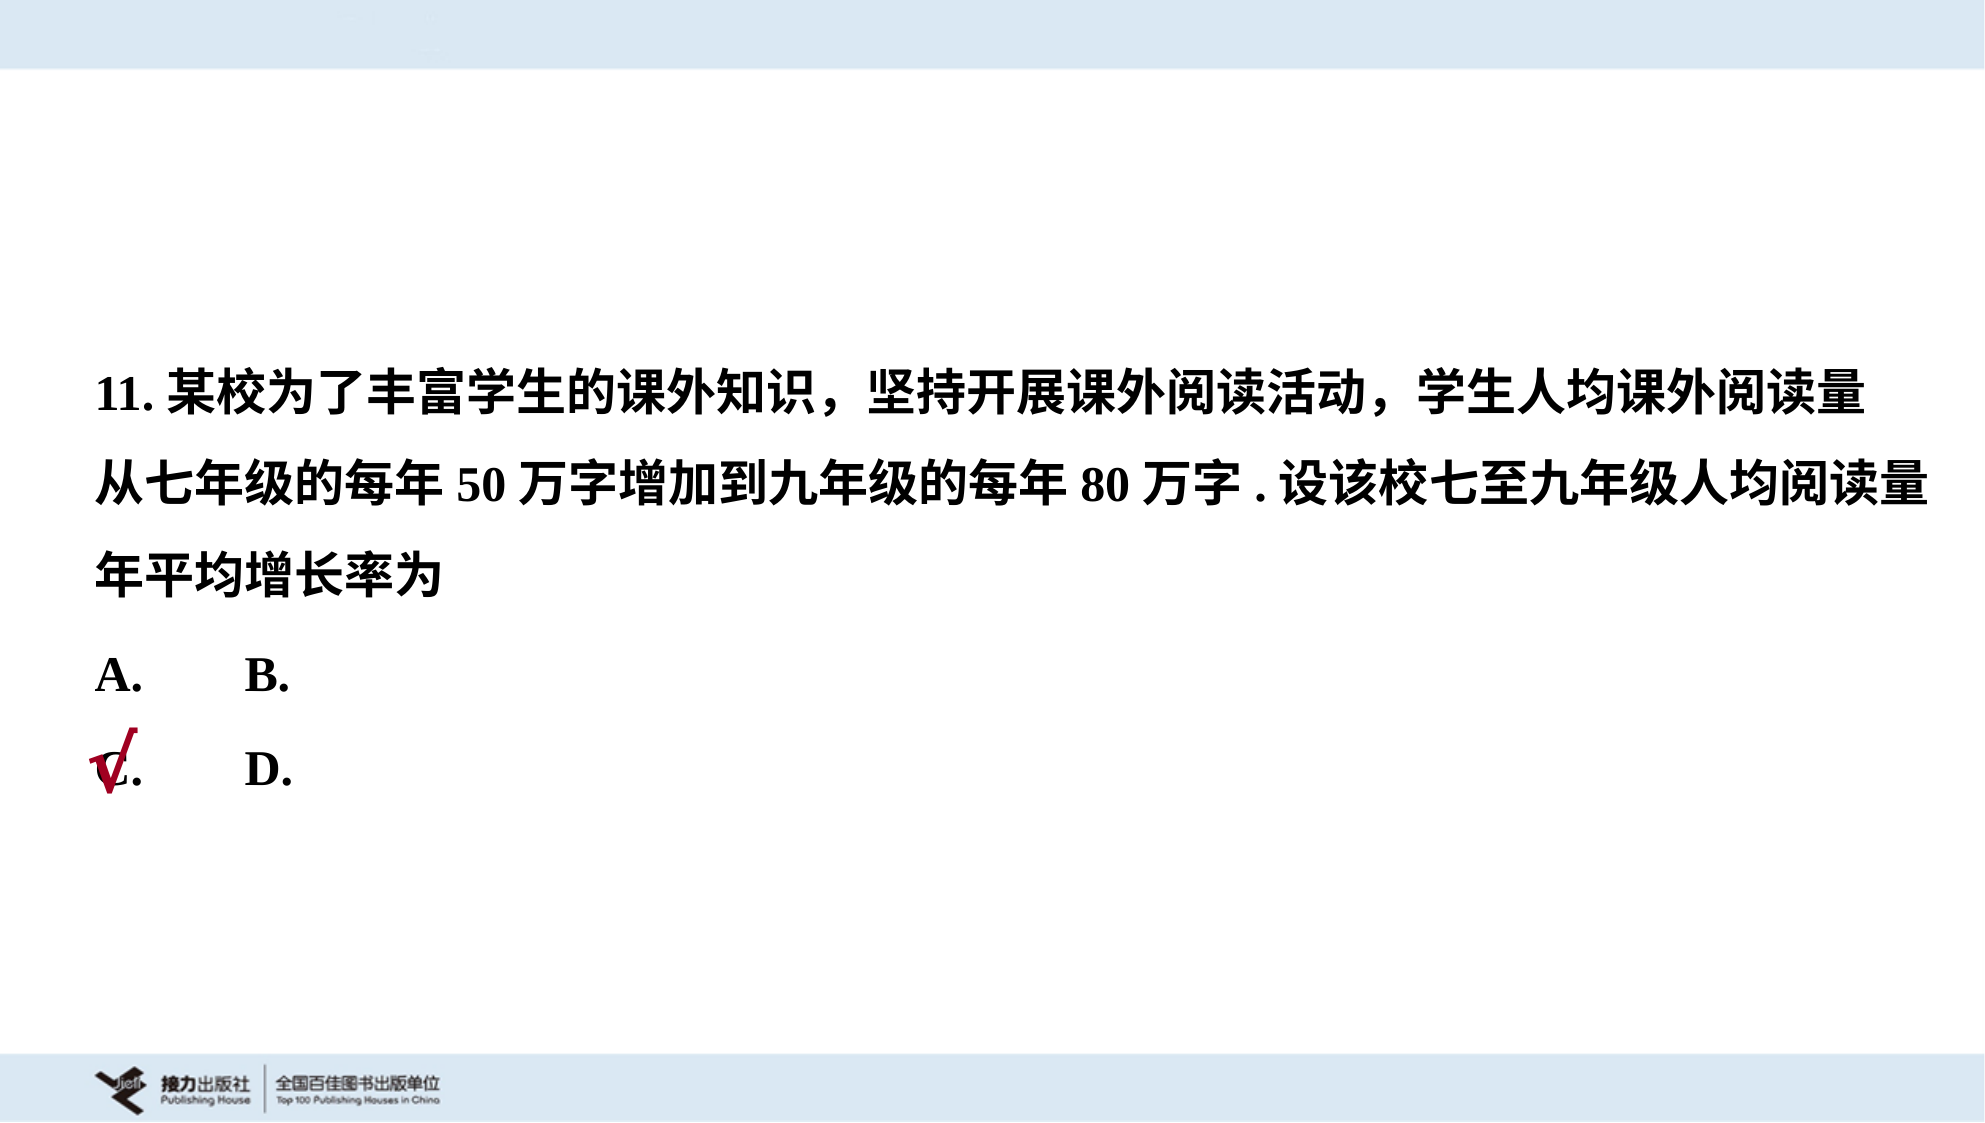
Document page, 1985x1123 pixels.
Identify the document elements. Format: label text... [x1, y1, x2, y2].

text_box √ [86, 714, 139, 808]
picture [0, 0, 1985, 1122]
